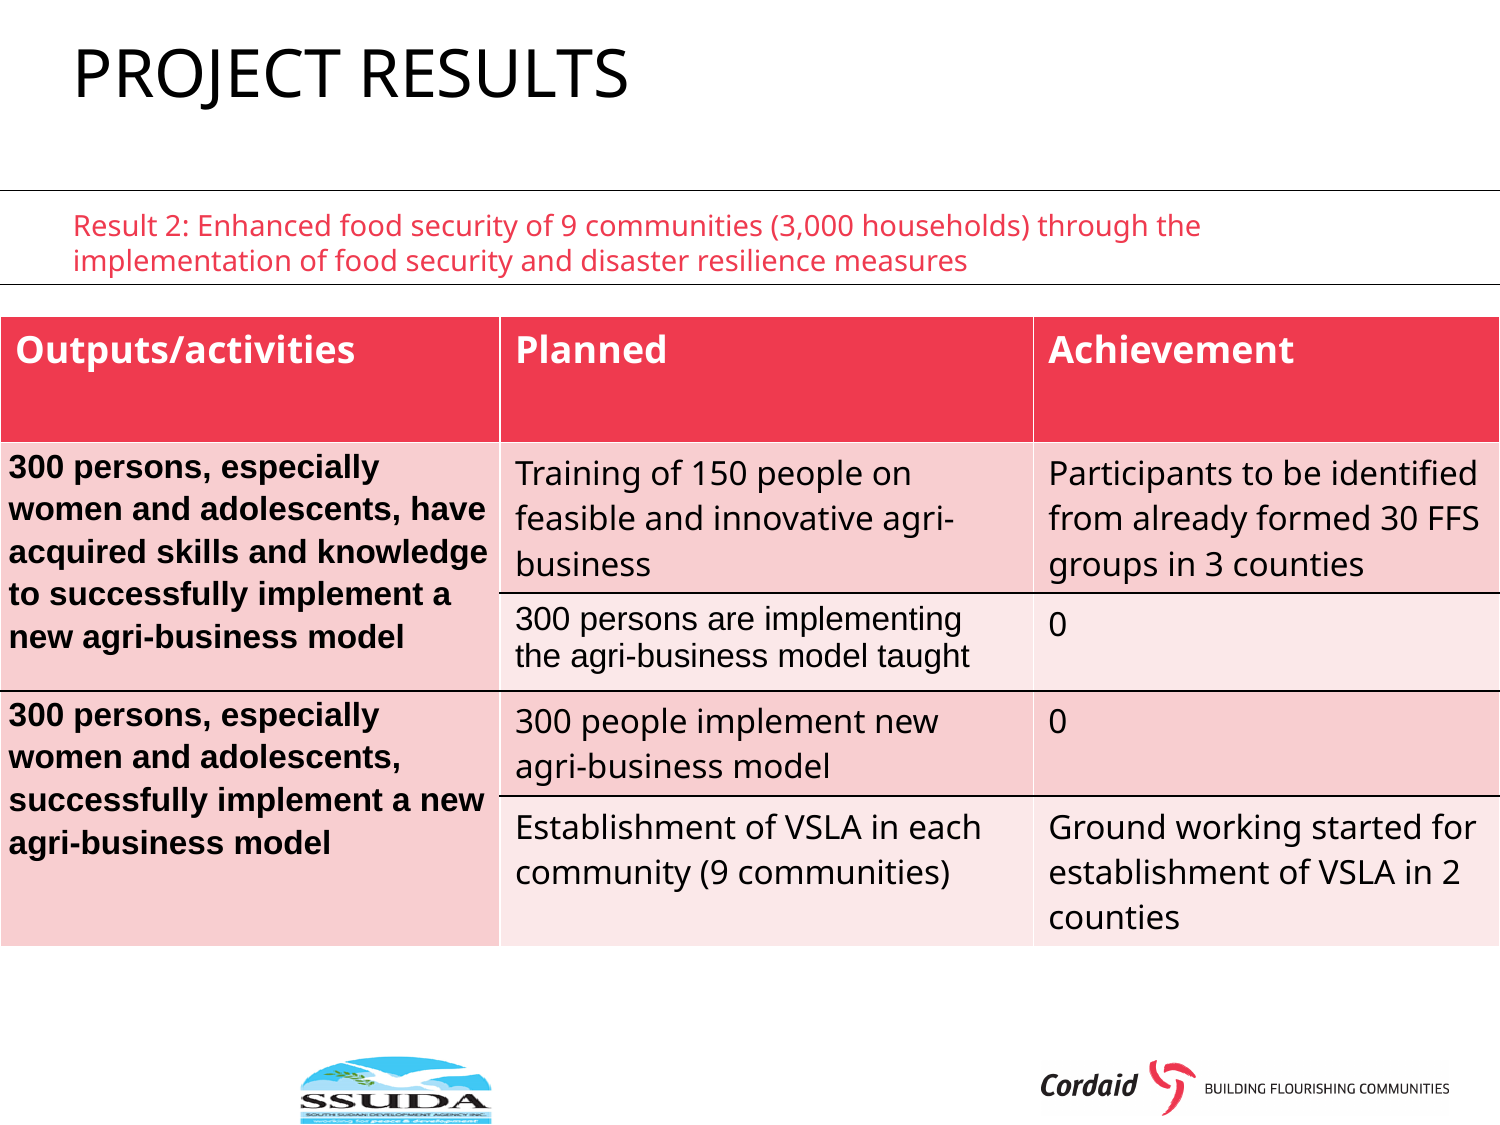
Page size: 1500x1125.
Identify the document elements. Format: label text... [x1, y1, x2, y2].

table_cell 300 persons, especially women and adolescents, have acquired skills and knowledge to successfully implement a new agri-business model [1, 443, 499, 690]
table_cell 300 persons, especially women and adolescents, successfully implement a new agri-business model [1, 692, 499, 946]
table_header Planned [501, 317, 1033, 442]
table_cell 0 [1034, 594, 1499, 690]
list Result 2: Enhanced food security of 9 communities (3,000 households) through the implementation of food security and disaster resilience measures [57, 199, 1417, 315]
table_cell Establishment of VSLA in each community (9 communities) [501, 797, 1033, 946]
table_header Achievement [1034, 317, 1499, 442]
table_cell Participants to be identified from already formed 30 FFS groups in 3 counties [1034, 443, 1499, 592]
table_cell Training of 150 people on feasible and innovative agri-business [501, 443, 1033, 592]
picture [288, 1052, 504, 1125]
table_cell Ground working started for establishment of VSLA in 2 counties [1034, 797, 1499, 946]
picture [1041, 1060, 1449, 1116]
table_header Outputs/activities [1, 317, 499, 442]
title Project Results [57, 23, 1417, 185]
table_cell 300 people implement new agri-business model [501, 692, 1033, 795]
table_cell 0 [1034, 692, 1499, 795]
table_cell 300 persons are implementing the agri-business model taught [501, 594, 1033, 690]
